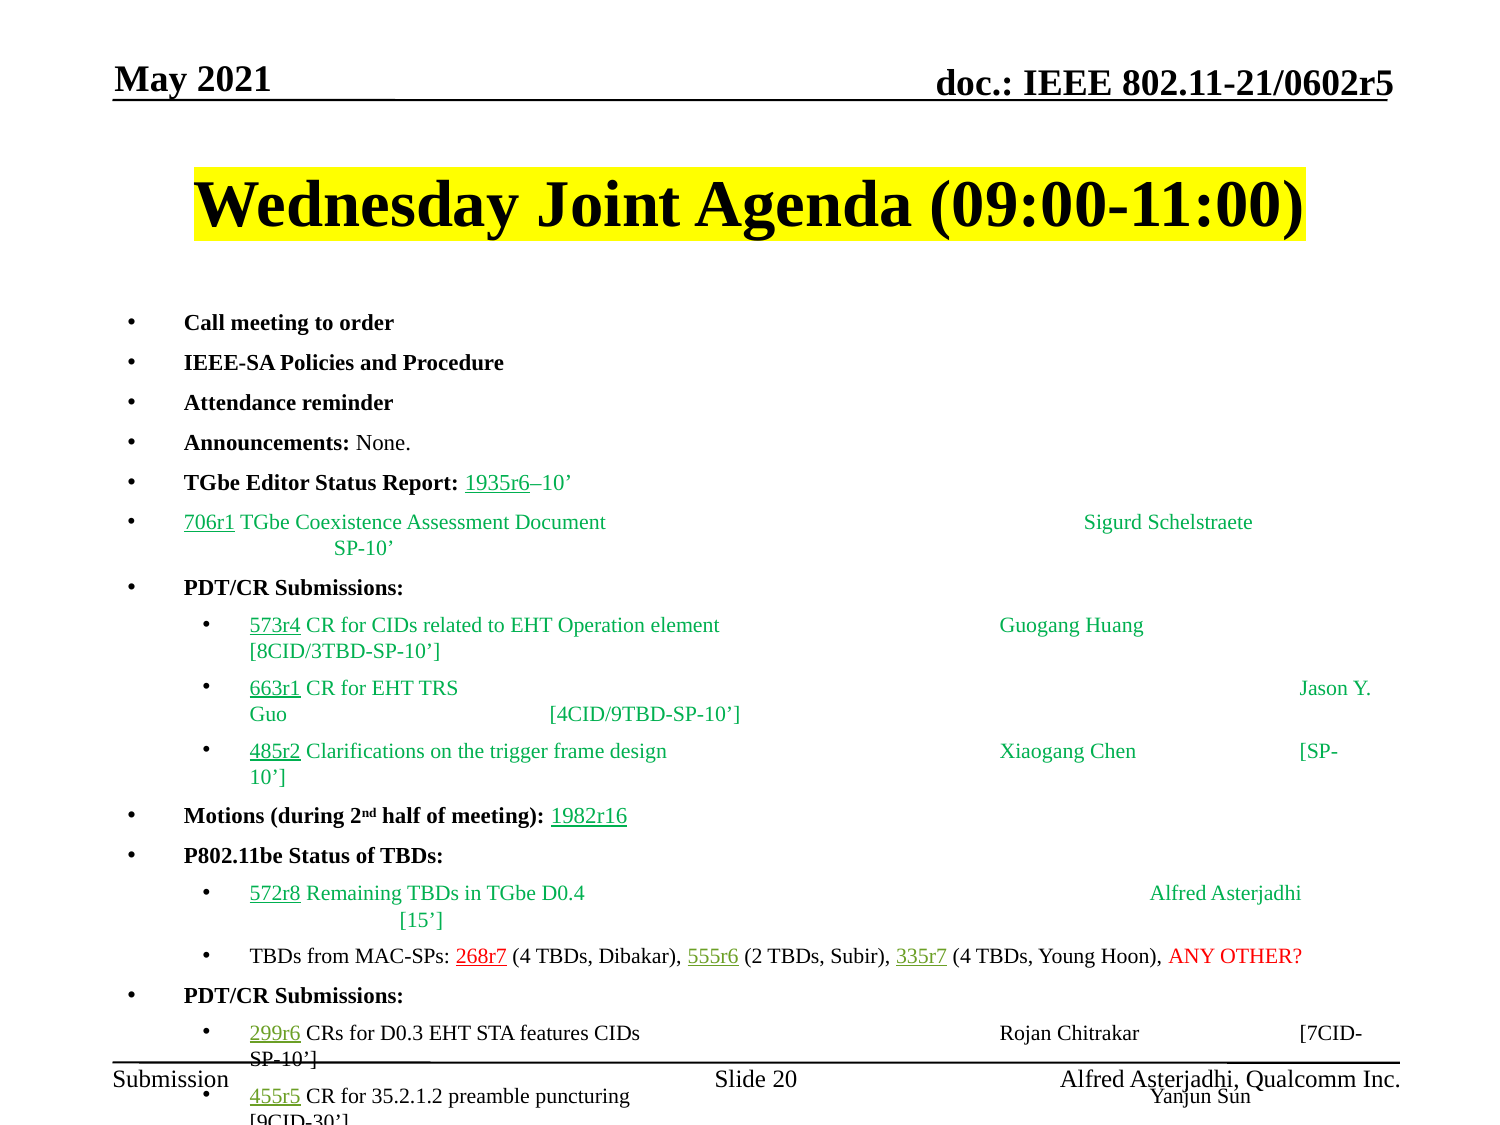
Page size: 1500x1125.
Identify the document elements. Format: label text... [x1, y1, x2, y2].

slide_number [114, 54, 423, 100]
title Wednesday Joint Agenda (09:00-11:00) [112, 112, 1388, 288]
list Call meeting to order IEEE-SA Policies and Procedure Attendance reminder Announcements: None. TGbe Editor Status Report: 1935r6–10’ 706r1 TGbe Coexistence Assessment Document Sigurd Schelstraete SP-10’ PDT/CR Submissions: 573r4 CR for CIDs related to EHT Operation element Guogang Huang [8CID/3TBD-SP-10’] 663r1 CR for EHT TRS Jason Y. Guo [4CID/9TBD-SP-10’] 485r2 Clarifications on the trigger frame design Xiaogang Chen [SP-10’] Motions (during 2nd half of meeting): 1982r16 P802.11be Status of TBDs: 572r8 Remaining TBDs in TGbe D0.4 Alfred Asterjadhi [15’] TBDs from MAC-SPs: 268r7 (4 TBDs, Dibakar), 555r6 (2 TBDs, Subir), 335r7 (4 TBDs, Young Hoon), ANY OTHER? PDT/CR Submissions: 299r6 CRs for D0.3 EHT STA features CIDs Rojan Chitrakar [7CID-SP-10’] 455r5 CR for 35.2.1.2 preamble puncturing Yanjun Sun [9CID-30’] AoB: Recess [112, 299, 1388, 1063]
slide_number Slide 20 [712, 1061, 800, 1123]
footer Alfred Asterjadhi, Qualcomm Inc. [878, 1061, 1402, 1093]
